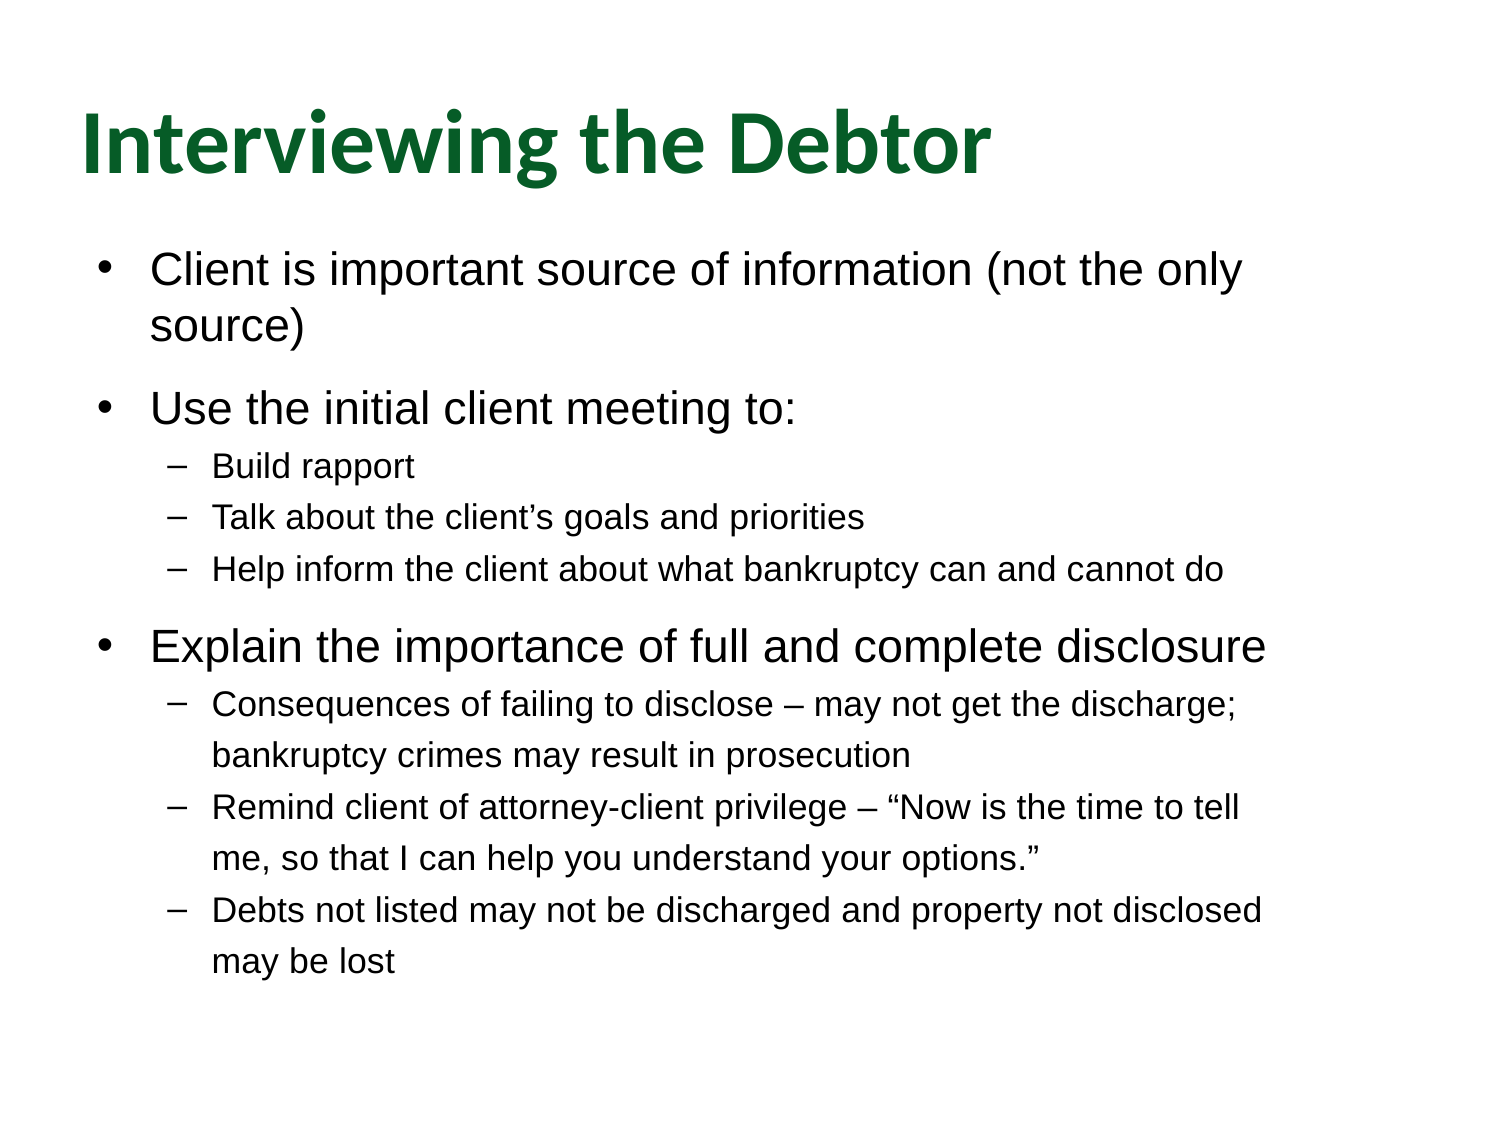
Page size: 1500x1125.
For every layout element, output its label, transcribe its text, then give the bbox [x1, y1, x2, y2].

list Client is important source of information (not the only source) Use the initial client meeting to: Build rapport Talk about the client’s goals and priorities Help inform the client about what bankruptcy can and cannot do Explain the importance of full and complete disclosure Consequences of failing to disclose – may not get the discharge; bankruptcy crimes may result in prosecution Remind client of attorney-client privilege – “Now is the time to tell me, so that I can help you understand your options.” Debts not listed may not be discharged and property not disclosed may be lost [81, 230, 1322, 1005]
title Interviewing the Debtor [65, 60, 1322, 213]
